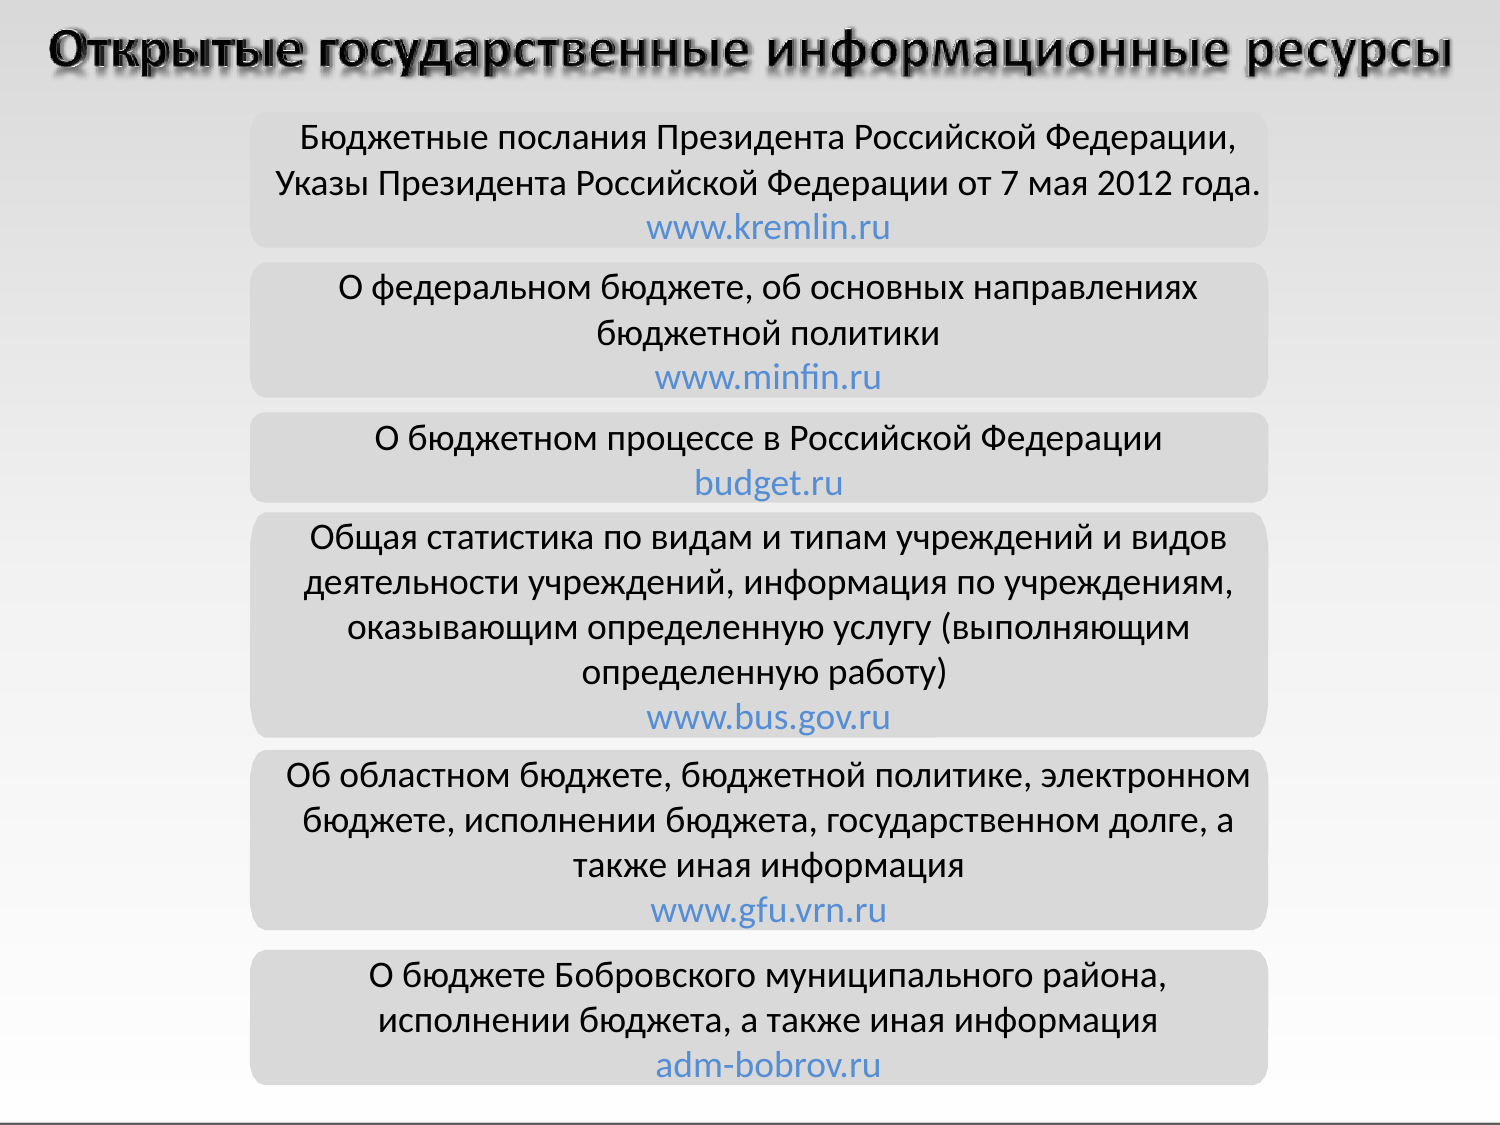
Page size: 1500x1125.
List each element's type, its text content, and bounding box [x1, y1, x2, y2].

text_box О бюджетном процессе в Российской Федерации budget.ru [249, 412, 1269, 503]
text_box [5, 0, 1500, 129]
text_box О бюджете Бобровского муниципального района, исполнении бюджета, а также иная информация adm-bobrov.ru [249, 949, 1269, 1086]
text_box Об областном бюджете, бюджетной политике, электронном бюджете, исполнении бюджета, государственном долге, а также иная информация www.gfu.vrn.ru [249, 749, 1269, 931]
text_box О федеральном бюджете, об основных направлениях бюджетной политики www.minfin.ru [249, 262, 1269, 398]
picture [0, 0, 1500, 1125]
text_box Общая статистика по видам и типам учреждений и видов деятельности учреждений, информация по учреждениям, оказывающим определенную услугу (выполняющим определенную работу) www.bus.gov.ru [249, 512, 1269, 738]
text_box Бюджетные послания Президента Российской Федерации, Указы Президента Российской Федерации от 7 мая 2012 года. www.kremlin.ru [249, 112, 1269, 248]
